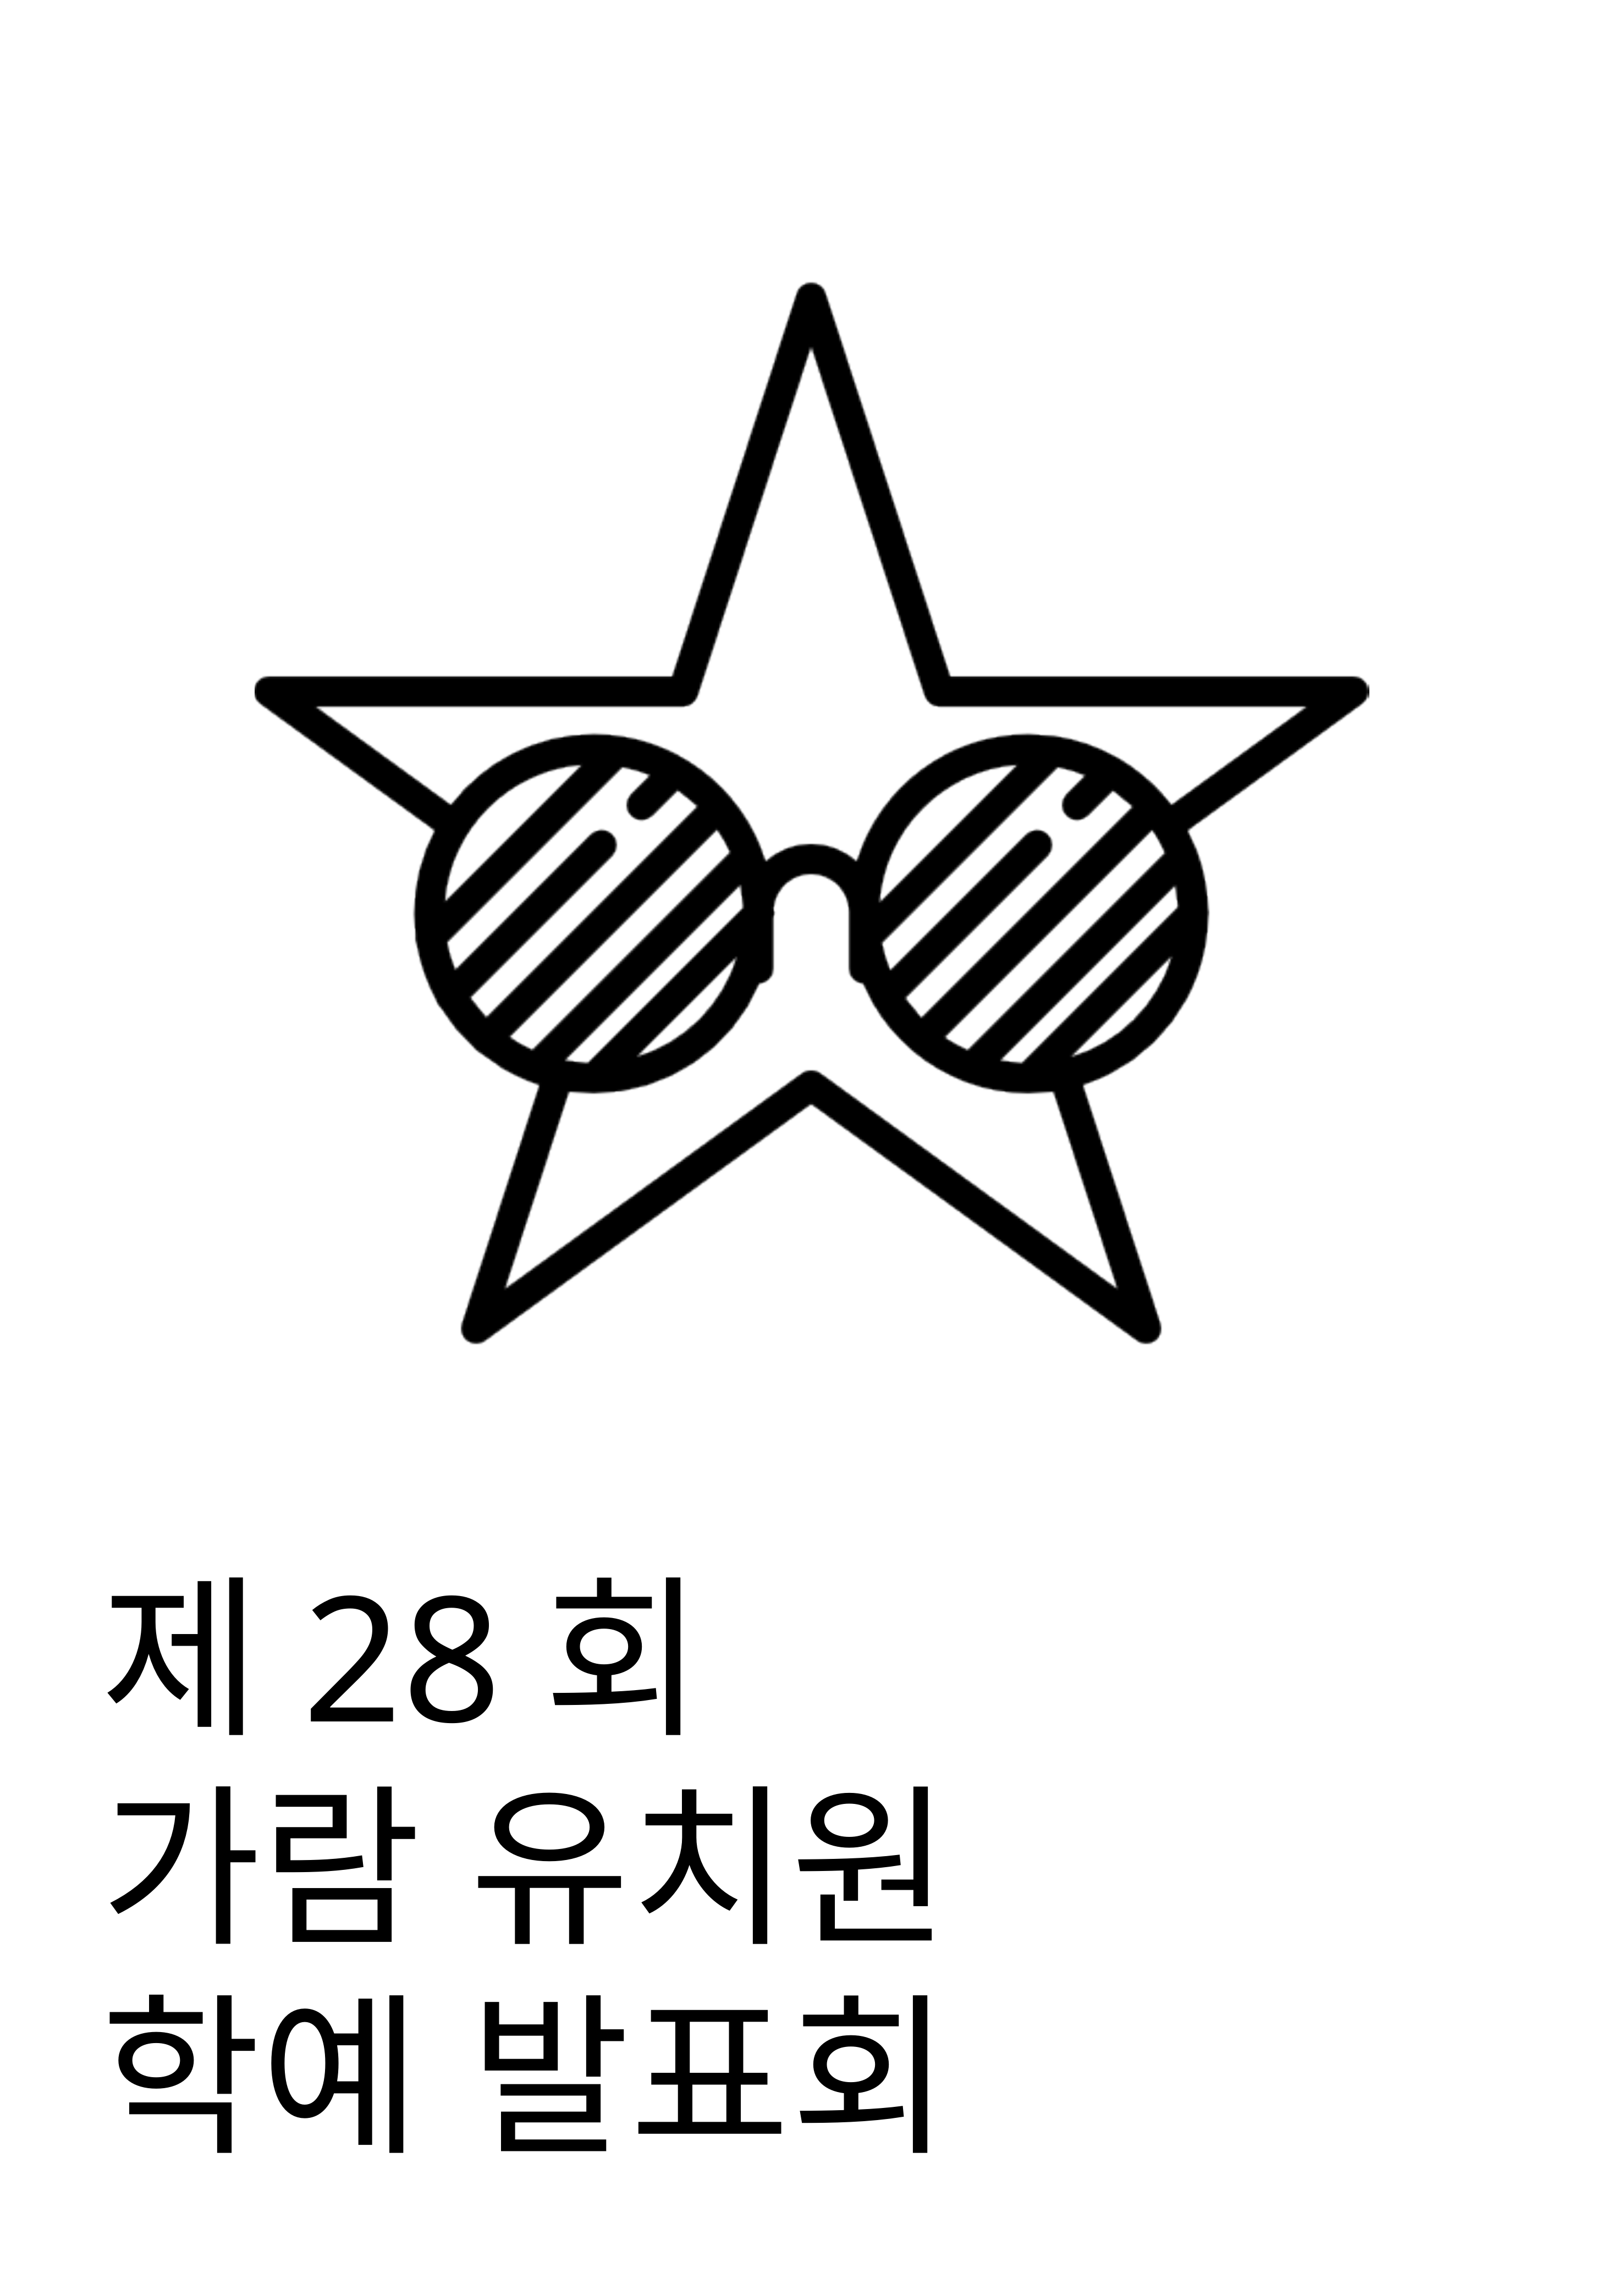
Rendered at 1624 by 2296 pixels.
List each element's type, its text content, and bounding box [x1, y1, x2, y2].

text_box 제28회 가람 유치원 학예 발표회 [92, 1543, 1119, 2179]
picture [255, 257, 1369, 1371]
